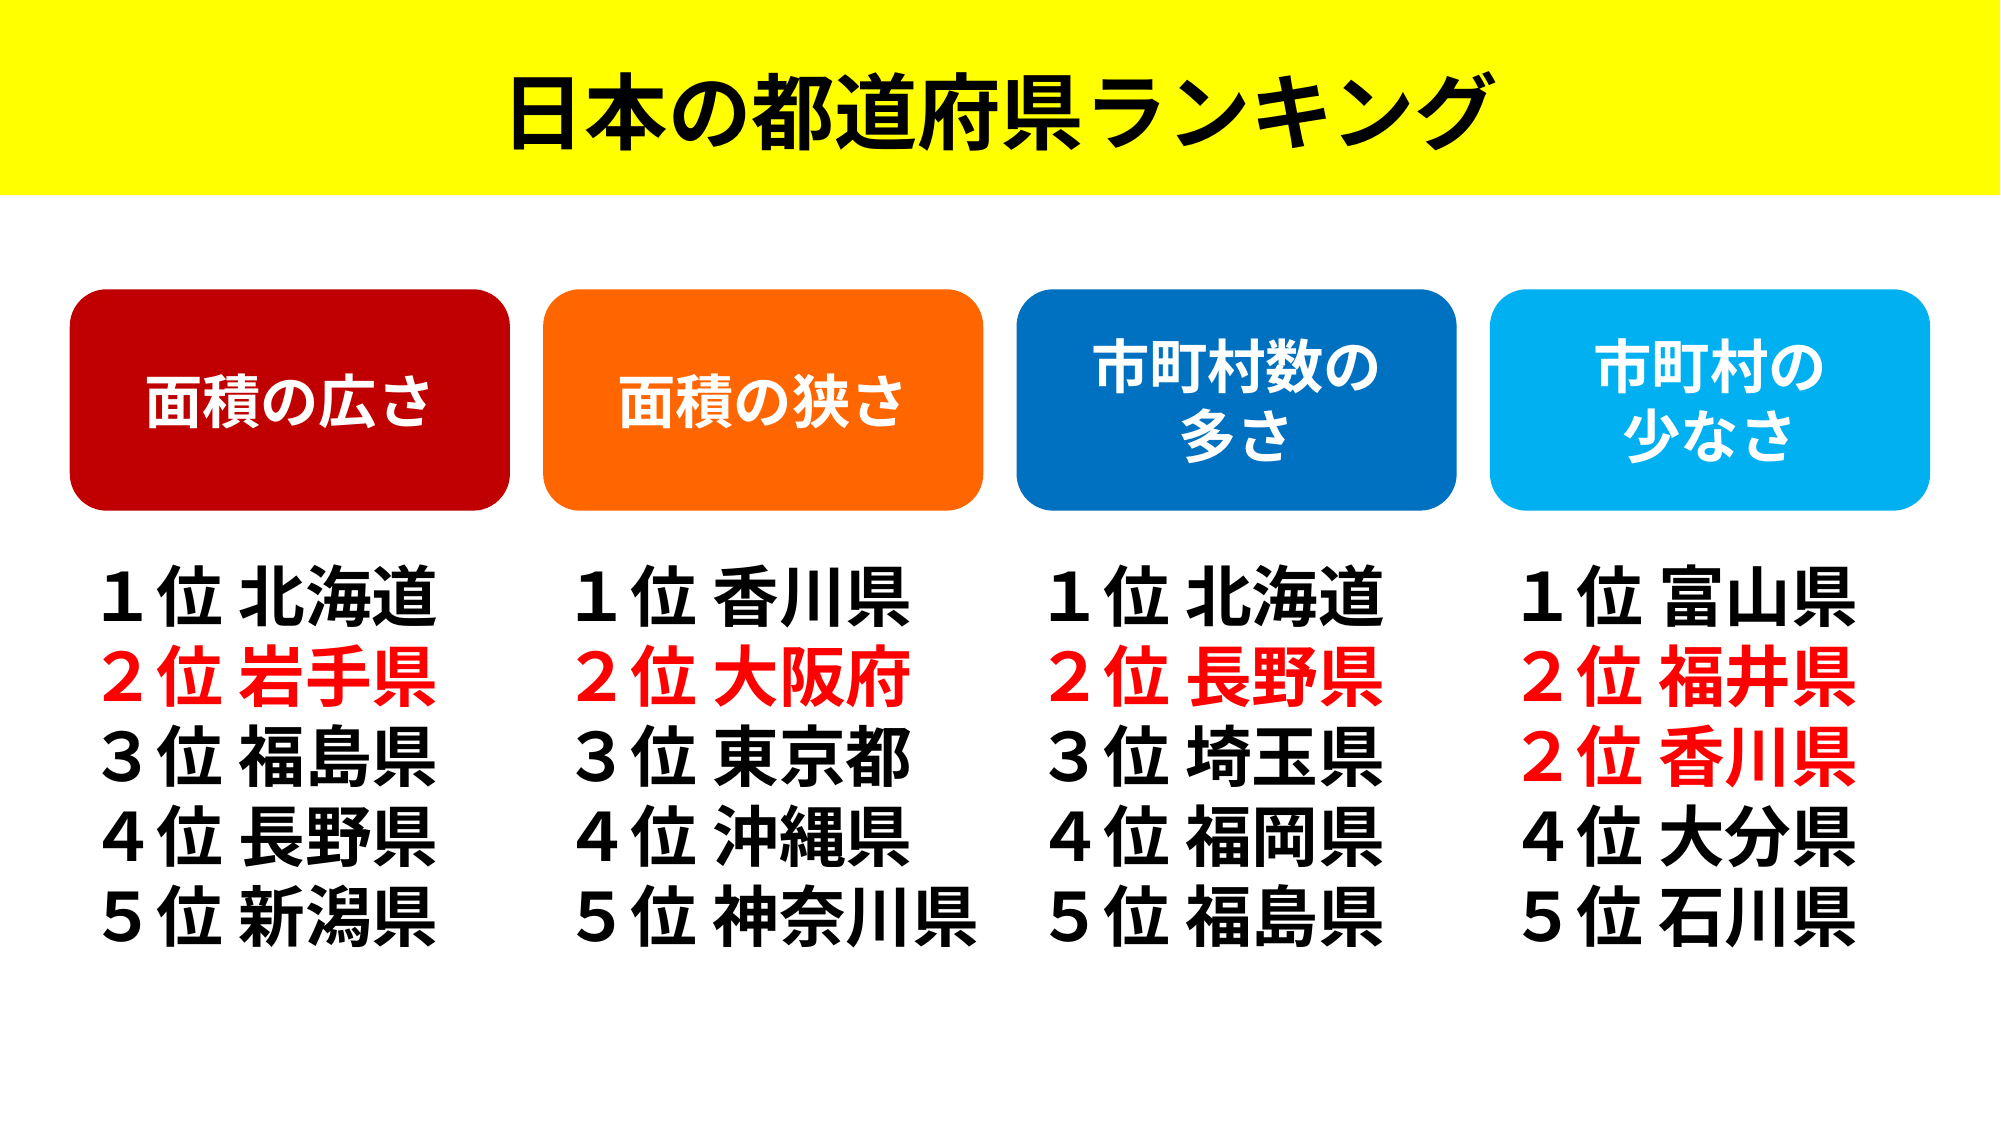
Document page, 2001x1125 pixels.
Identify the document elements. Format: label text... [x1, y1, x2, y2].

text_box １位 富山県 ２位 福井県 ２位 香川県 ４位 大分県 ５位 石川県 [1494, 547, 1874, 963]
text_box １位 北海道 ２位 長野県 ３位 埼玉県 ４位 福岡県 ５位 福島県 [1021, 547, 1401, 963]
text_box １位 香川県 ２位 大阪府 ３位 東京都 ４位 沖縄県 ５位 神奈川県 [548, 547, 995, 963]
text_box 面積の広さ [69, 289, 510, 511]
text_box 市町村の 少なさ [1489, 289, 1931, 511]
text_box 市町村数の 多さ [1016, 289, 1457, 511]
text_box 日本の都道府県ランキング [486, 53, 1514, 168]
text_box [0, 0, 2000, 196]
text_box １位 北海道 ２位 岩手県 ３位 福島県 ４位 長野県 ５位 新潟県 [74, 547, 454, 963]
text_box 面積の狭さ [543, 289, 984, 511]
